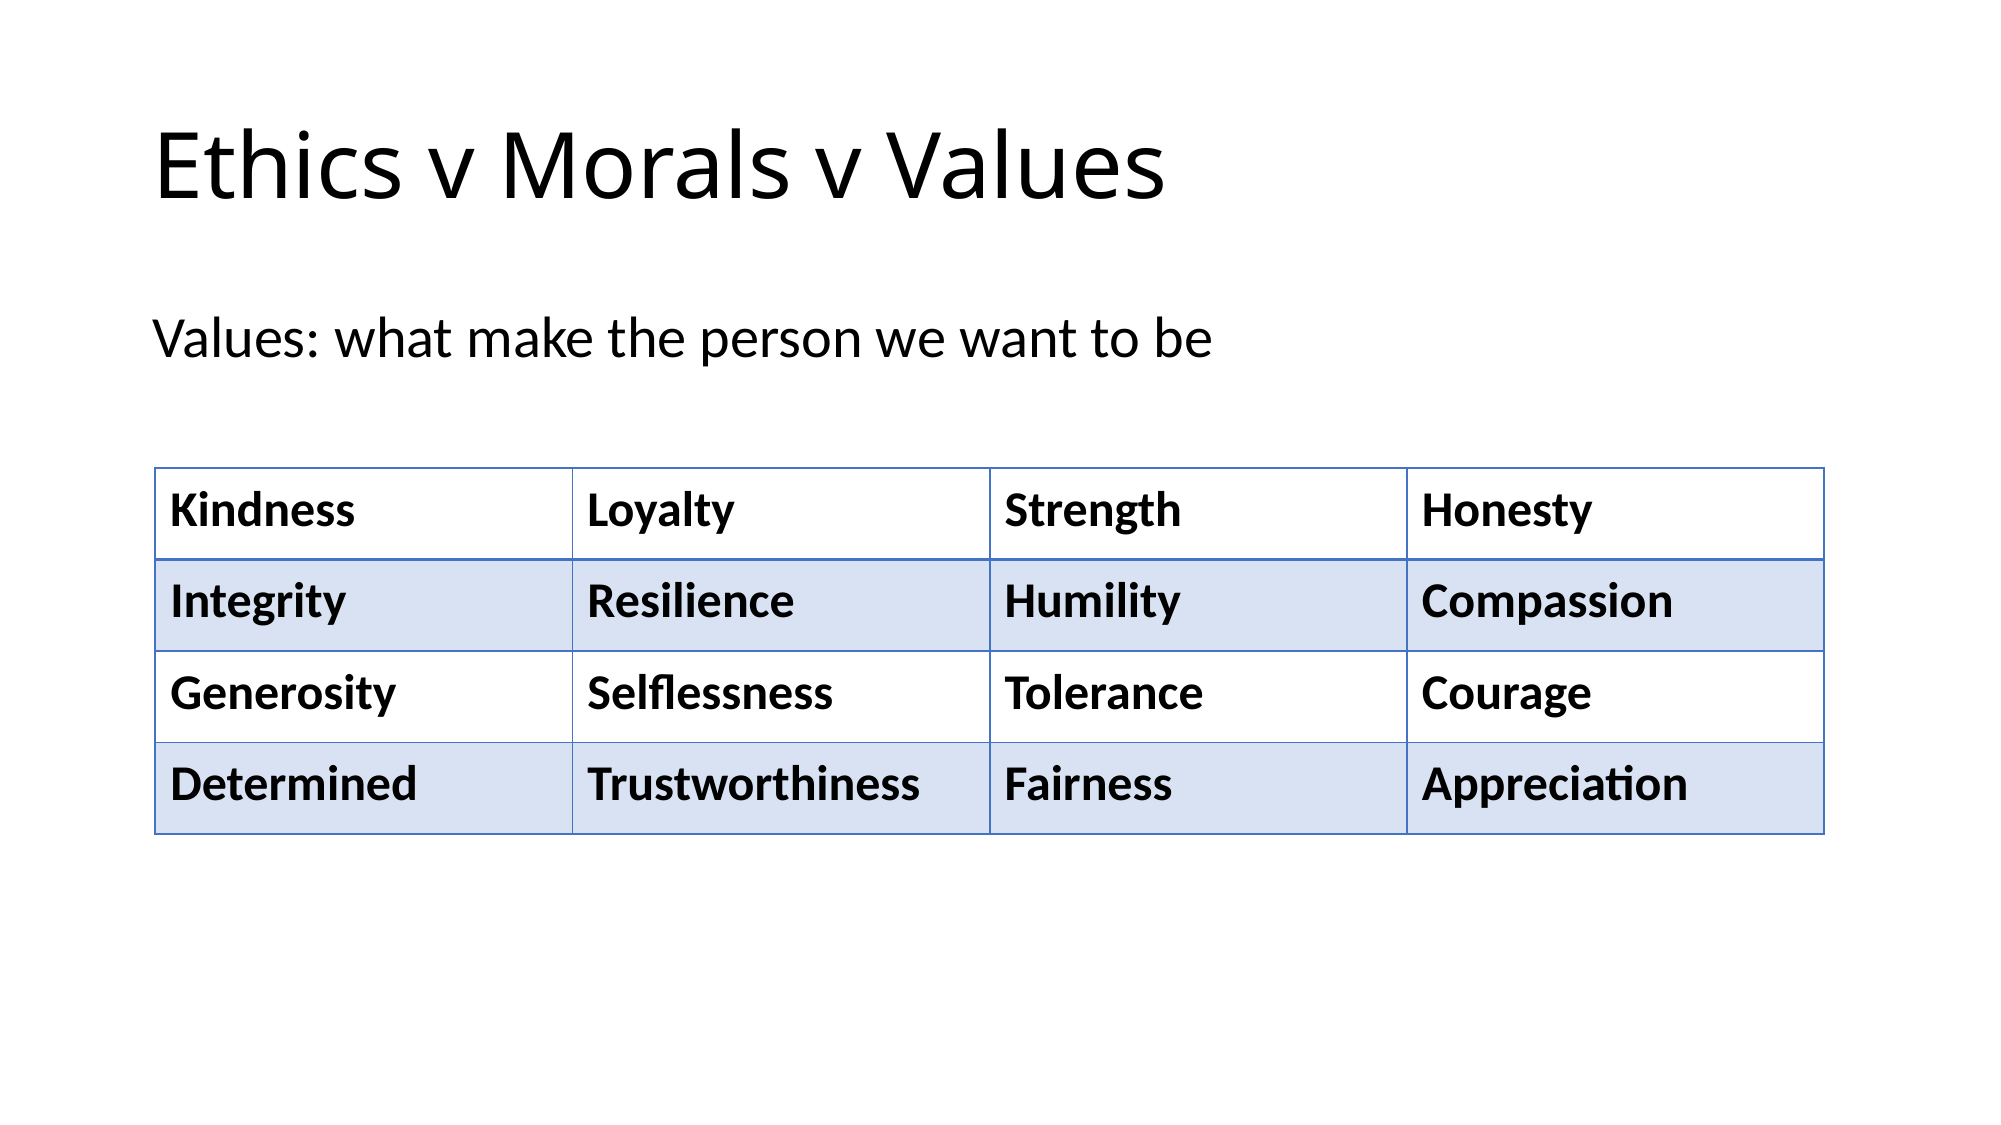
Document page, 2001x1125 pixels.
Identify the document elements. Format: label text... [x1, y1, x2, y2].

table_cell Determined [156, 743, 572, 833]
table_cell Appreciation [1408, 743, 1823, 833]
table_header Kindness [156, 469, 572, 558]
table_cell Resilience [573, 561, 989, 650]
table_cell Fairness [991, 743, 1406, 833]
table_cell Selflessness [573, 652, 989, 742]
table_cell Courage [1408, 652, 1823, 742]
table_cell Tolerance [991, 652, 1406, 742]
table_header Honesty [1408, 469, 1823, 558]
table_cell Generosity [156, 652, 572, 742]
table_cell Humility [991, 561, 1406, 650]
table_cell Trustworthiness [573, 743, 989, 833]
list Values: what make the person we want to be [137, 299, 1863, 394]
table_cell Integrity [156, 561, 572, 650]
table_header Strength [991, 469, 1406, 558]
title Ethics v Morals v Values [137, 59, 1863, 278]
table_header Loyalty [573, 469, 989, 558]
table_cell Compassion [1408, 561, 1823, 650]
